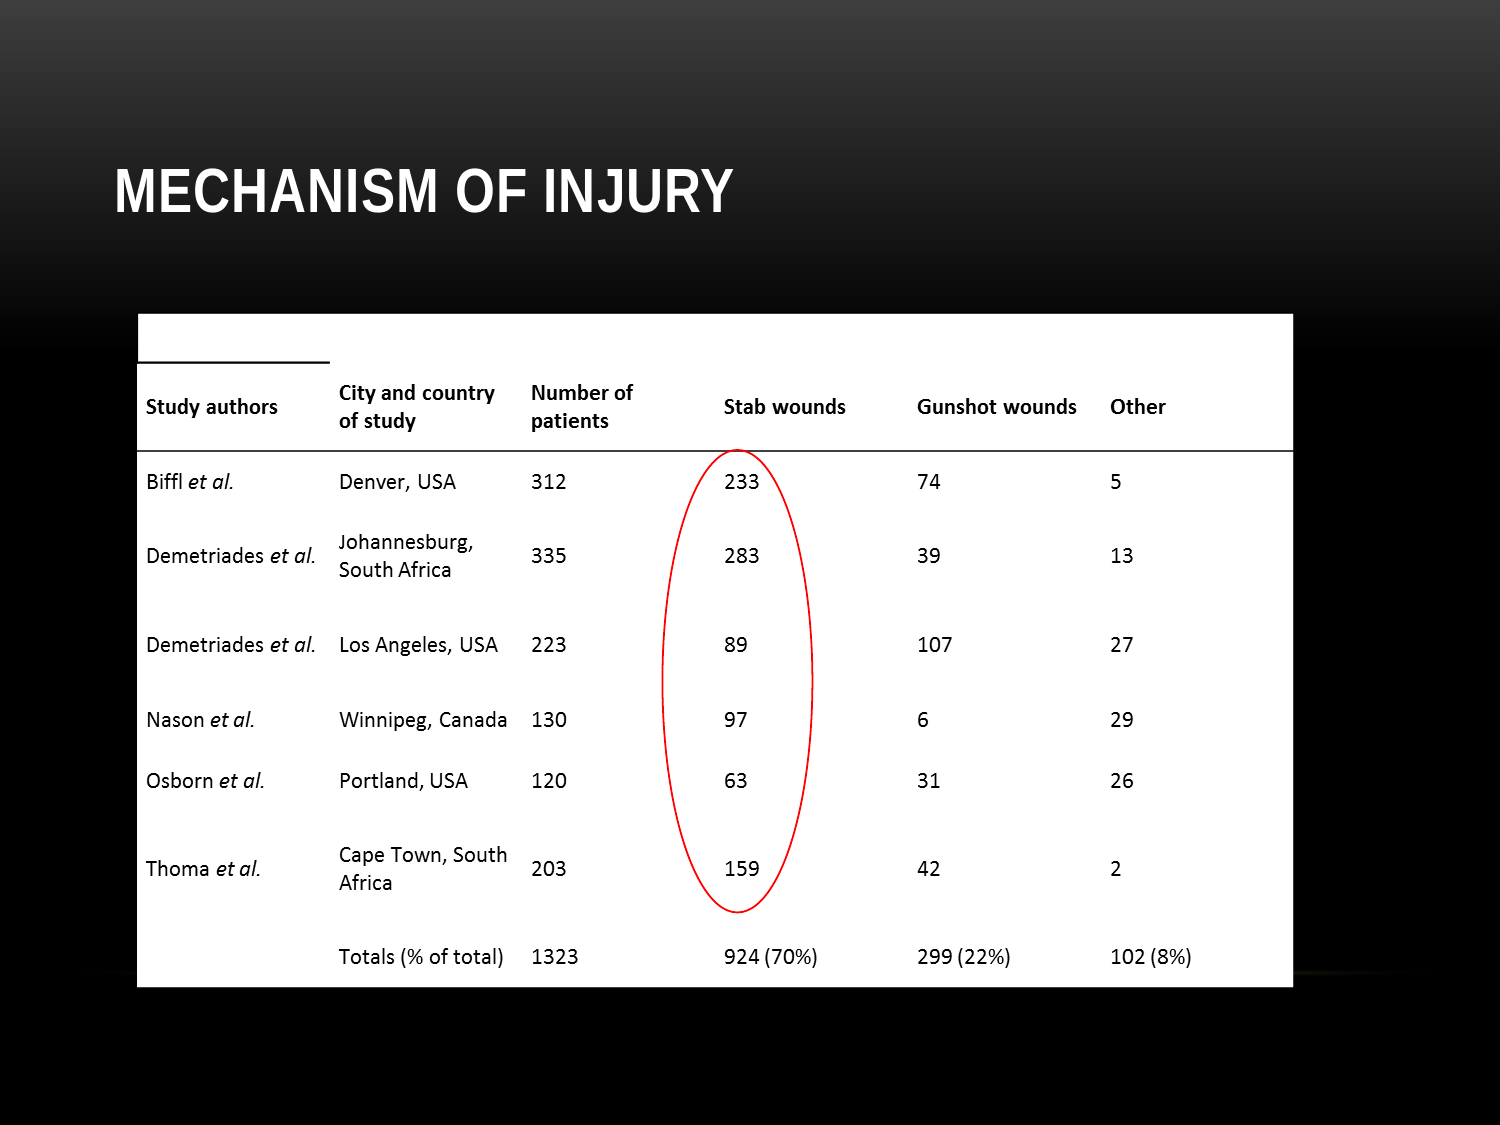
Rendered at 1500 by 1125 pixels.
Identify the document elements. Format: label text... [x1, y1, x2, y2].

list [137, 312, 1294, 988]
title Mechanism of injury [99, 45, 1400, 233]
picture [0, 0, 1500, 1125]
